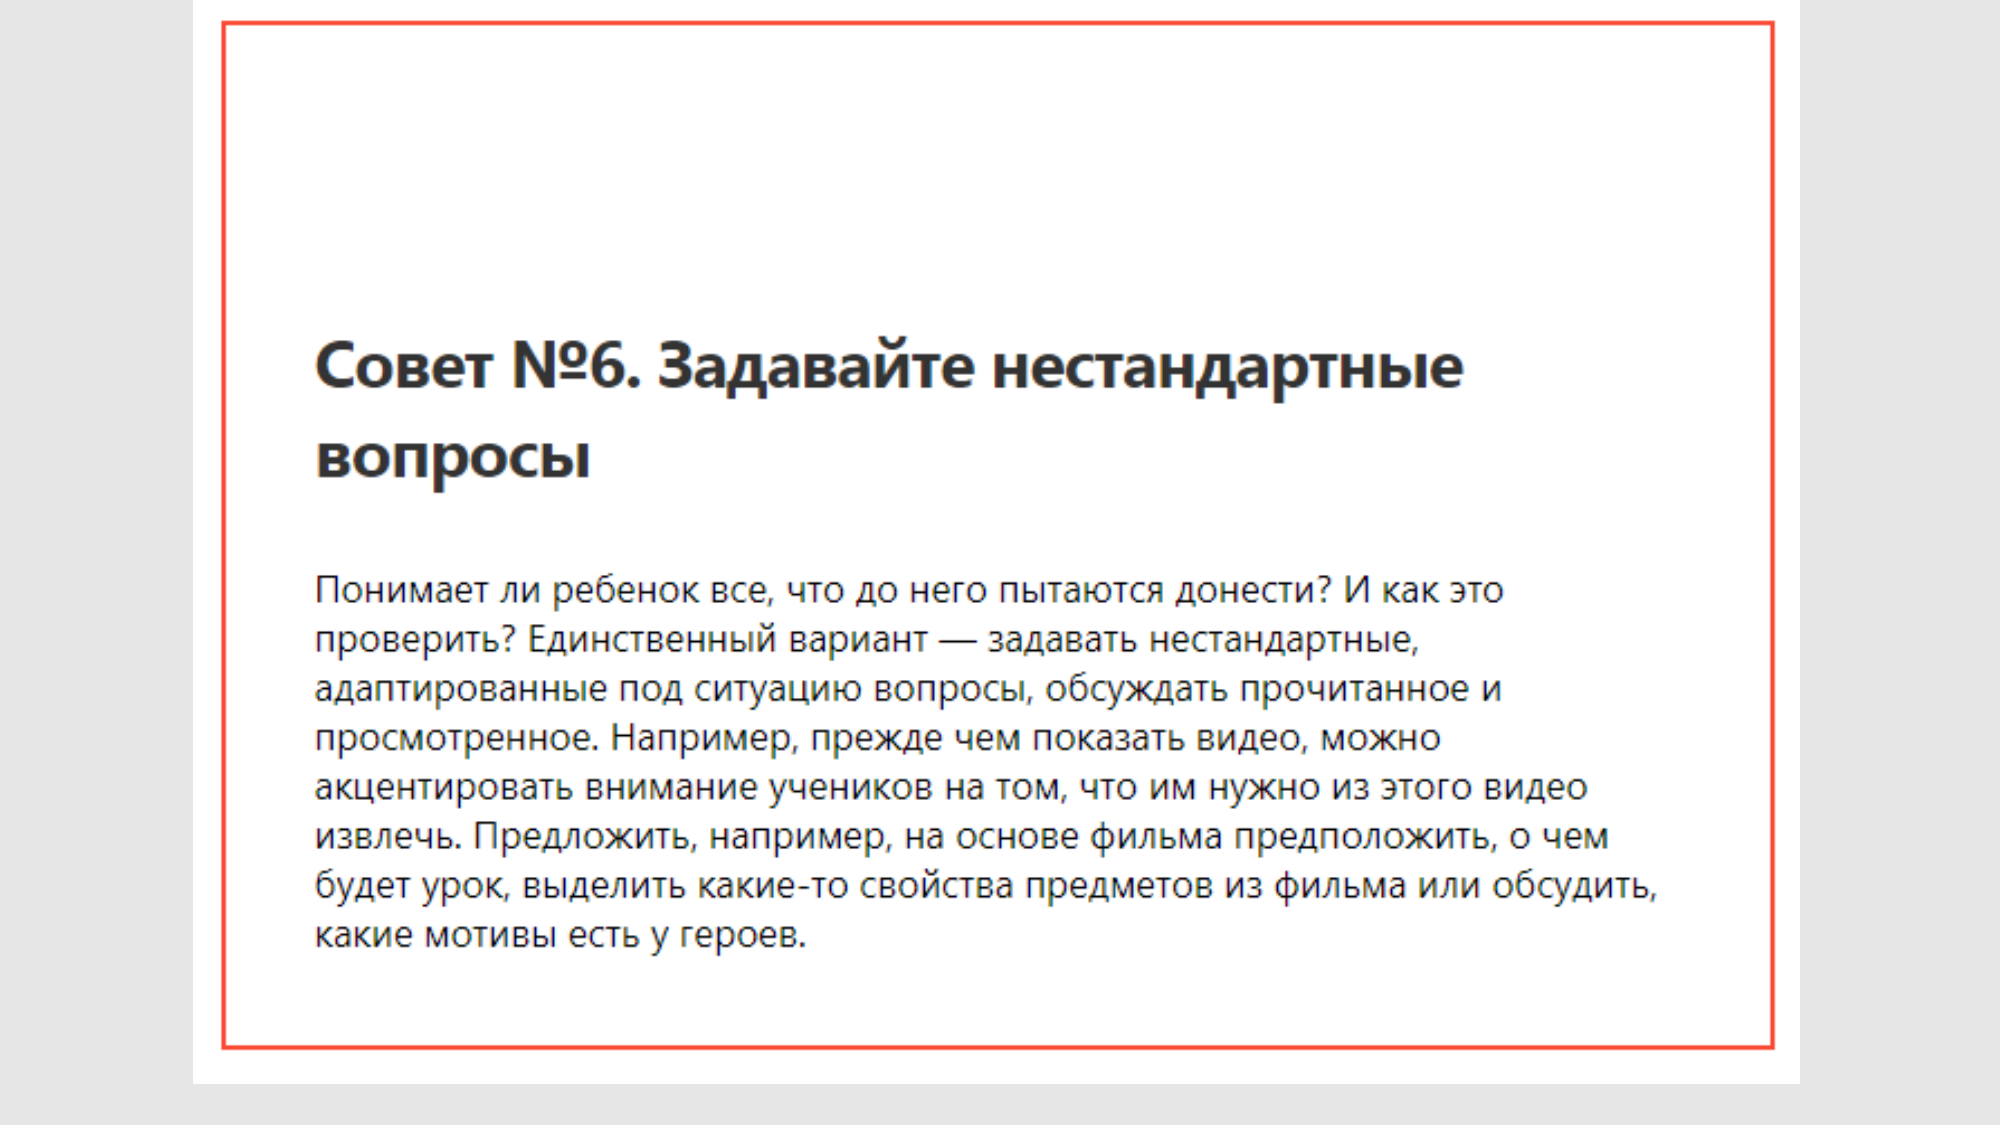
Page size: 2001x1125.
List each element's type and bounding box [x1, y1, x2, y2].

picture [193, 0, 1800, 1084]
